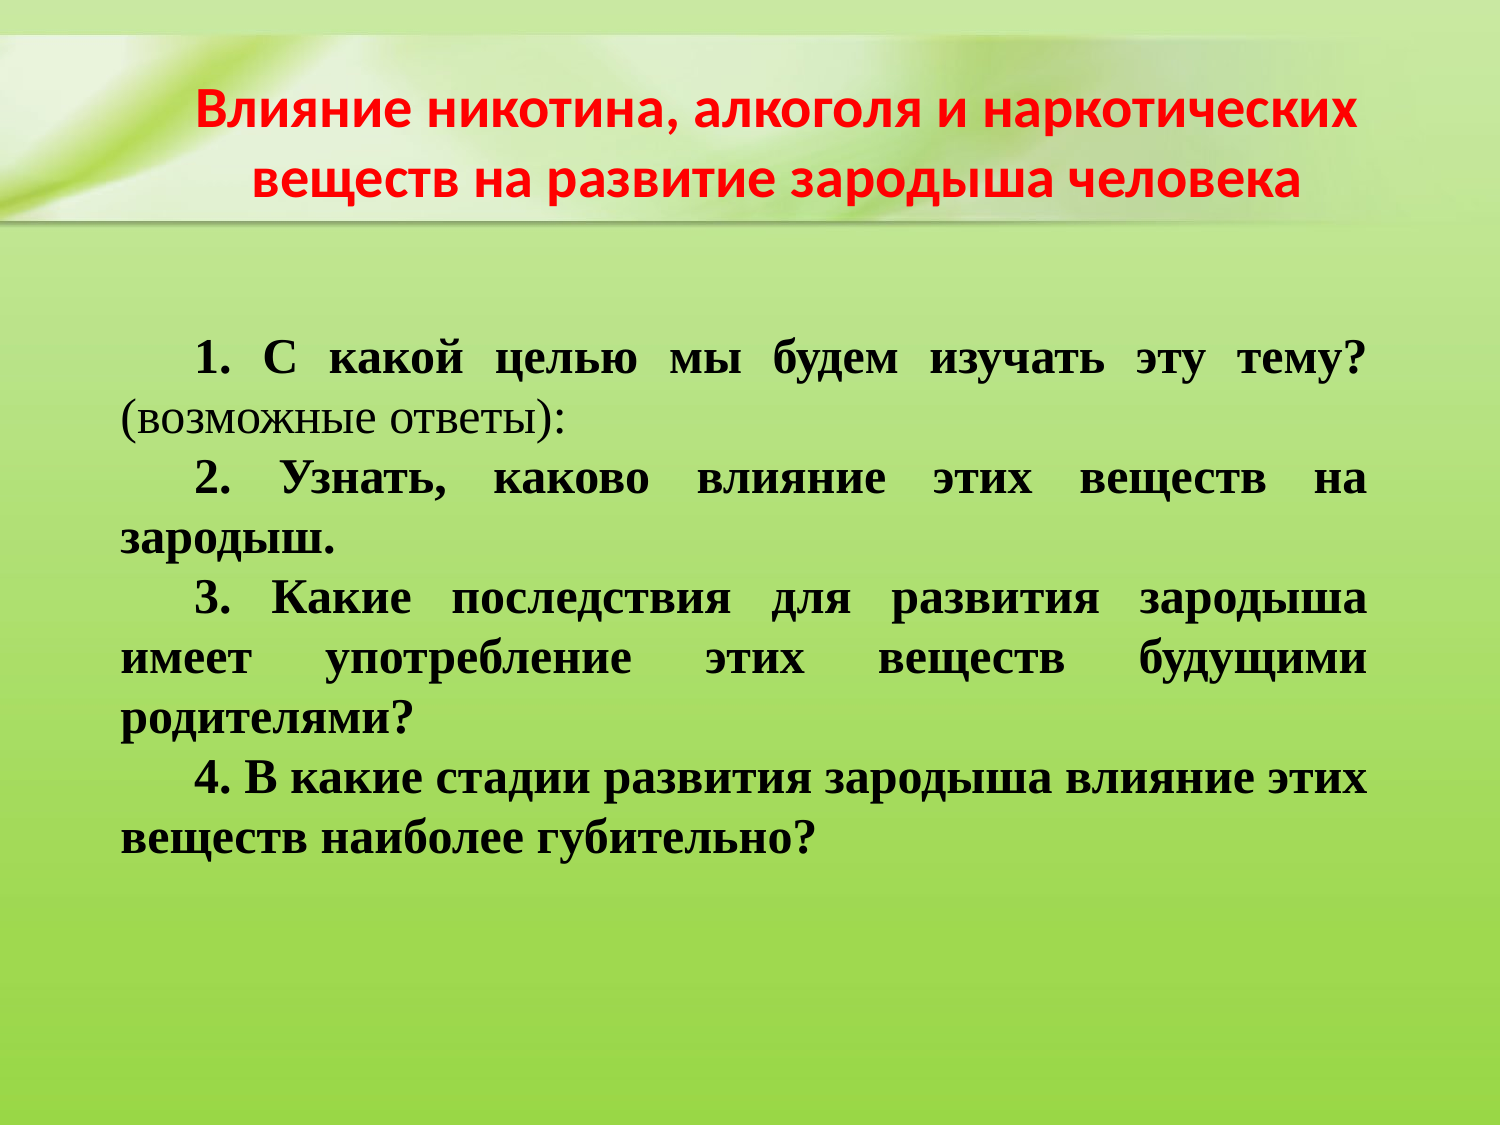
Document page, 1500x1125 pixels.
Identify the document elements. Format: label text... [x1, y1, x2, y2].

text_box 1. С какой целью мы будем изучать эту тему? (возможные ответы): 2. Узнать, каково влияние этих веществ на зародыш. 3. Какие последствия для развития зародыша имеет употребление этих веществ будущими родителями? 4. В какие стадии развития зародыша влияние этих веществ наиболее губительно? [105, 315, 1383, 871]
title Влияние никотина, алкоголя и наркотических веществ на развитие зародыша человека [128, 45, 1425, 233]
picture [0, 0, 1500, 1125]
